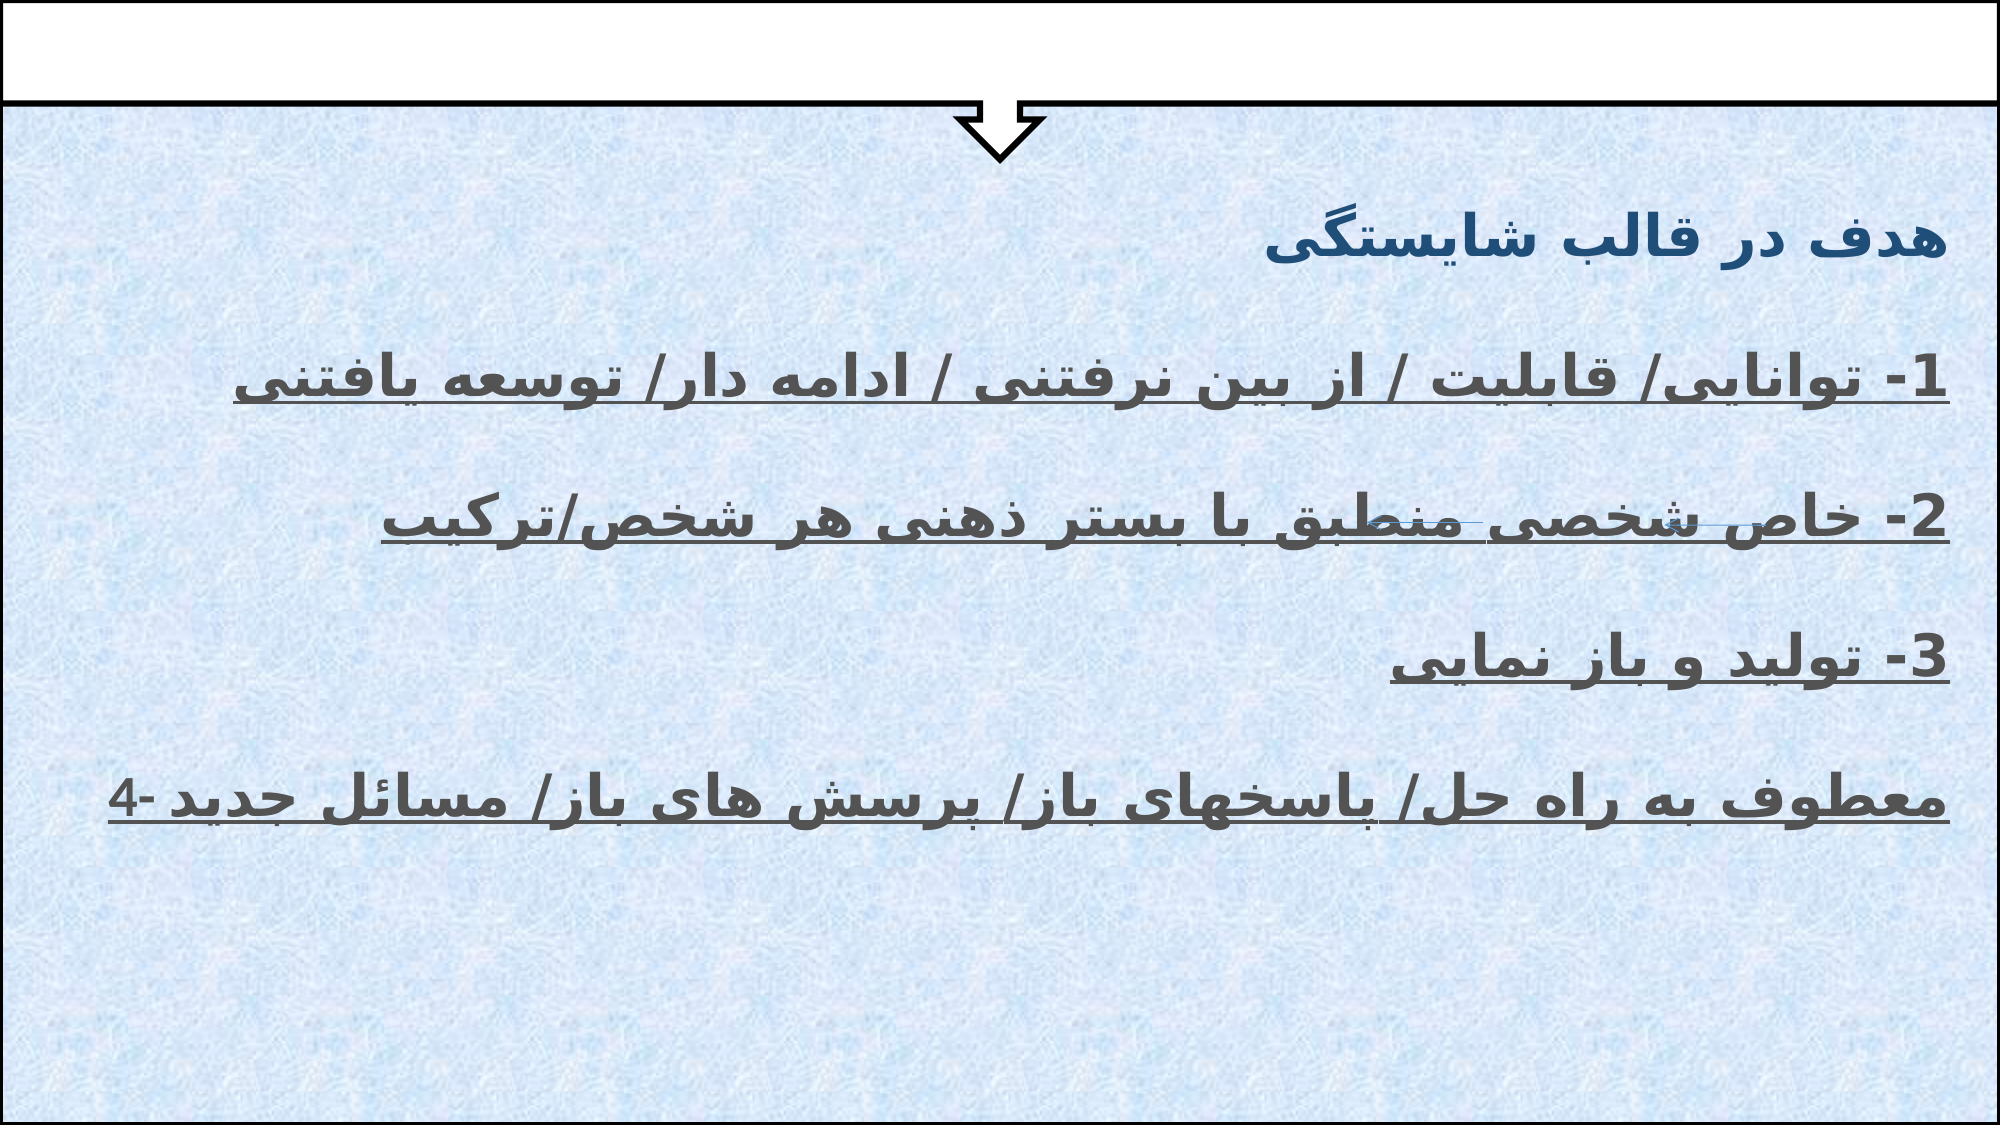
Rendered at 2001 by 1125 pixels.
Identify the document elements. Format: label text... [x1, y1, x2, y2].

text_box [0, 0, 2000, 161]
text_box [0, 105, 2000, 1125]
text_box هدف در قالب شایستگی 1- توانایی/ قابلیت / از بین نرفتنی / ادامه دار/ توسعه یافتنی 2- خاص شخصی منطبق با بستر ذهنی هر شخص/ترکیب 3- تولید و باز نمایی 4- معطوف به راه حل/ پاسخهای باز/ پرسش های باز/ مسائل جدید [48, 191, 1965, 836]
